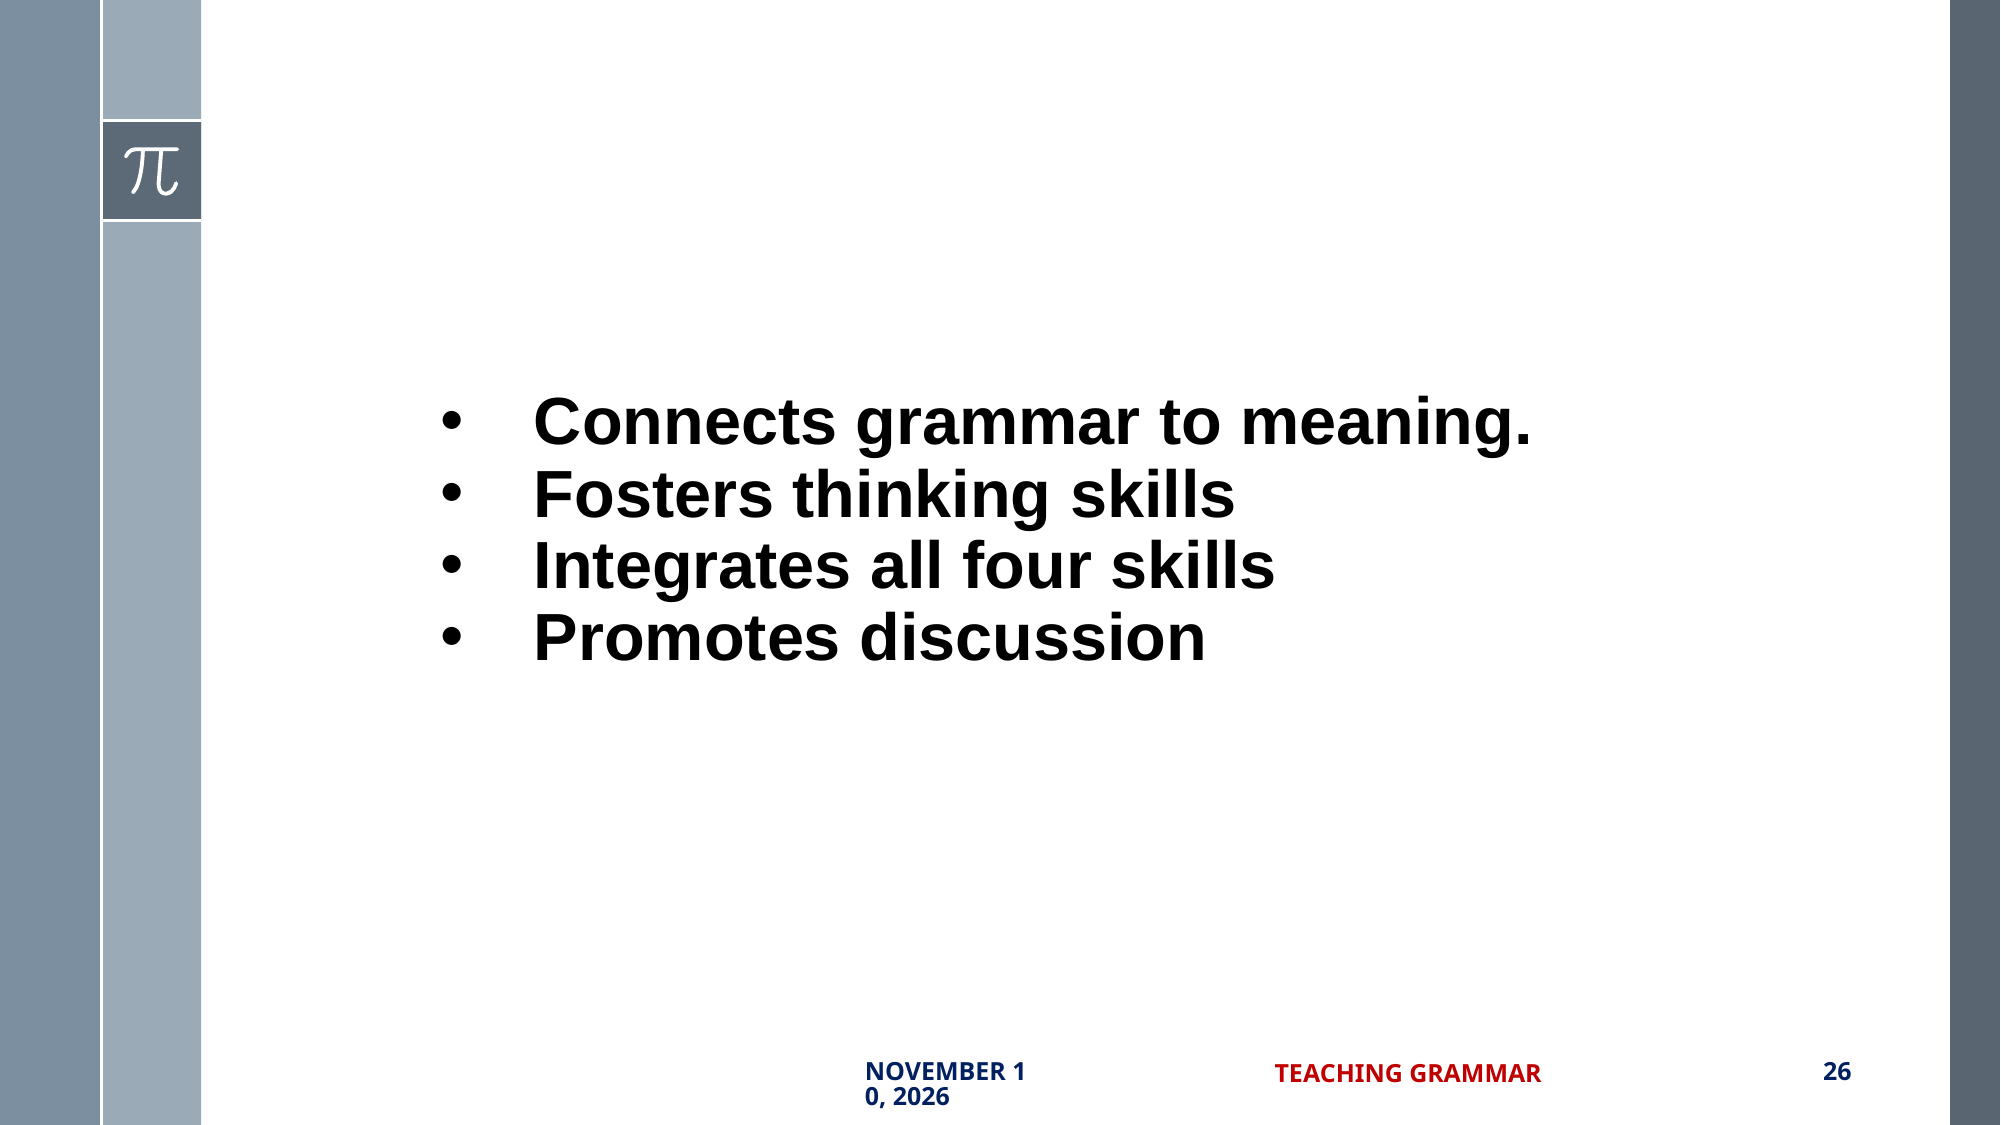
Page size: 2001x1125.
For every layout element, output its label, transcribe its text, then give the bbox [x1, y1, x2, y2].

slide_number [849, 1042, 1050, 1103]
text_box Connects grammar to meaning. Fosters thinking skills Integrates all four skills Promotes discussion [425, 380, 1575, 683]
slide_number 26 [1766, 1042, 1867, 1103]
footer Teaching Grammar [1082, 1042, 1735, 1103]
